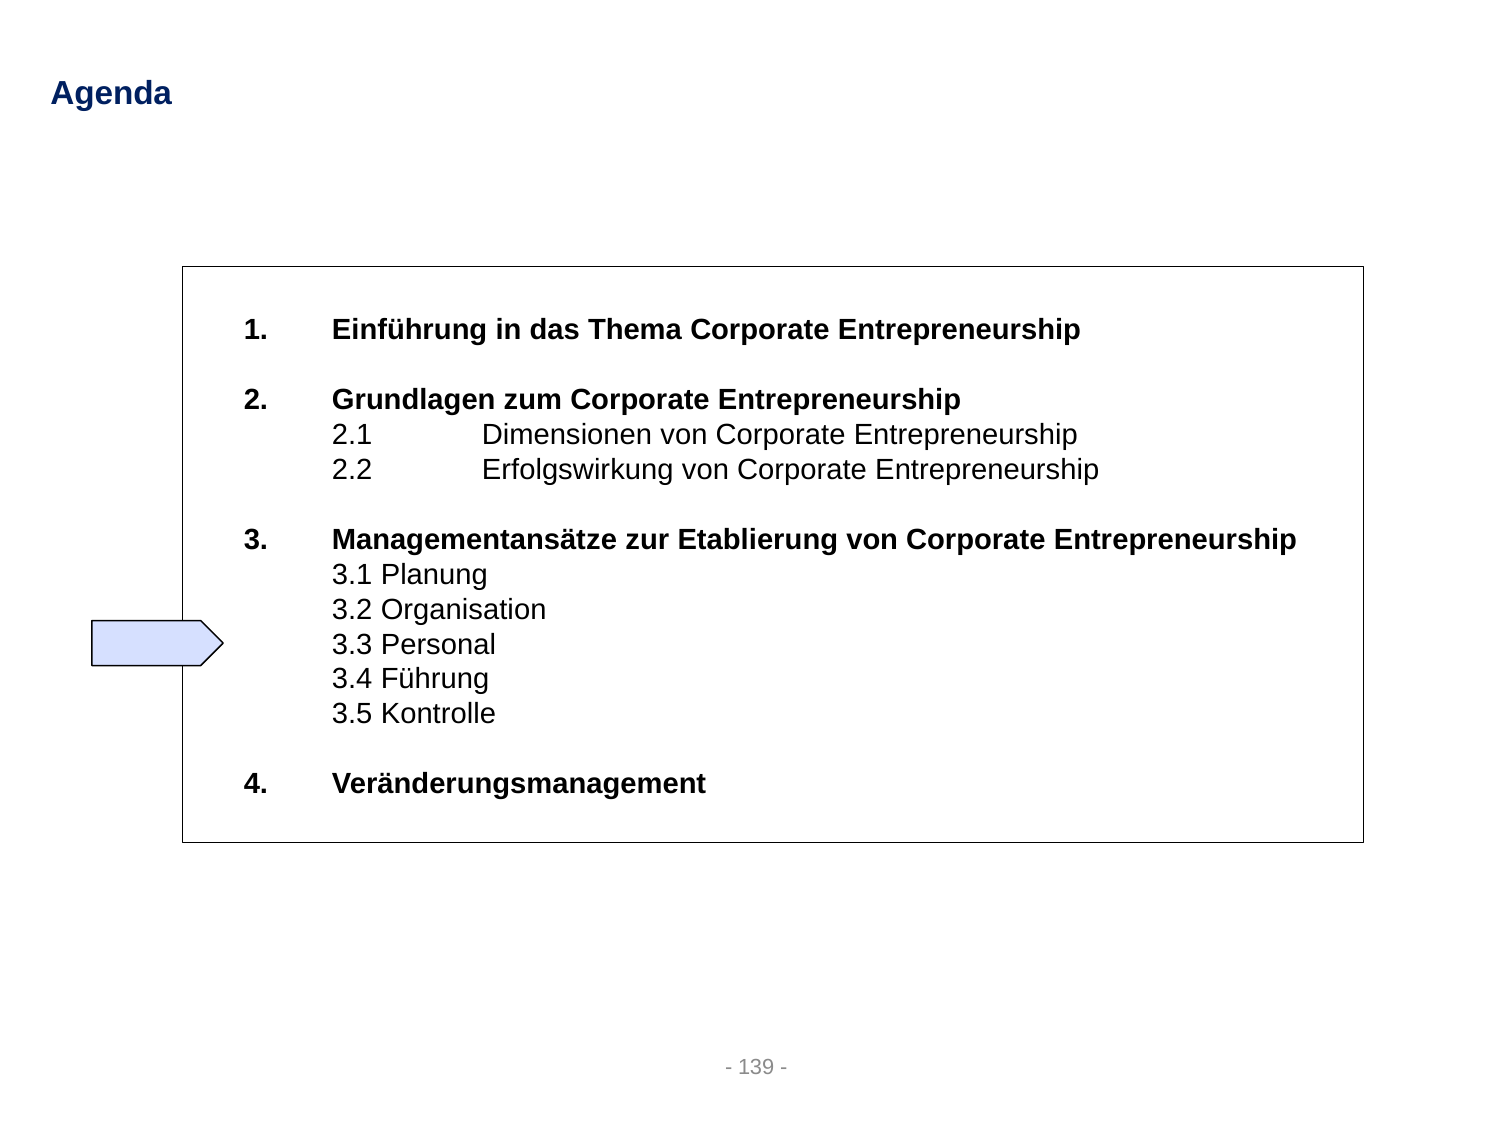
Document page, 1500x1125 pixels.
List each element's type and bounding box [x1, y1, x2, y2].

text_box [91, 266, 1364, 842]
text_box [35, 63, 1433, 119]
slide_number [599, 1045, 913, 1093]
